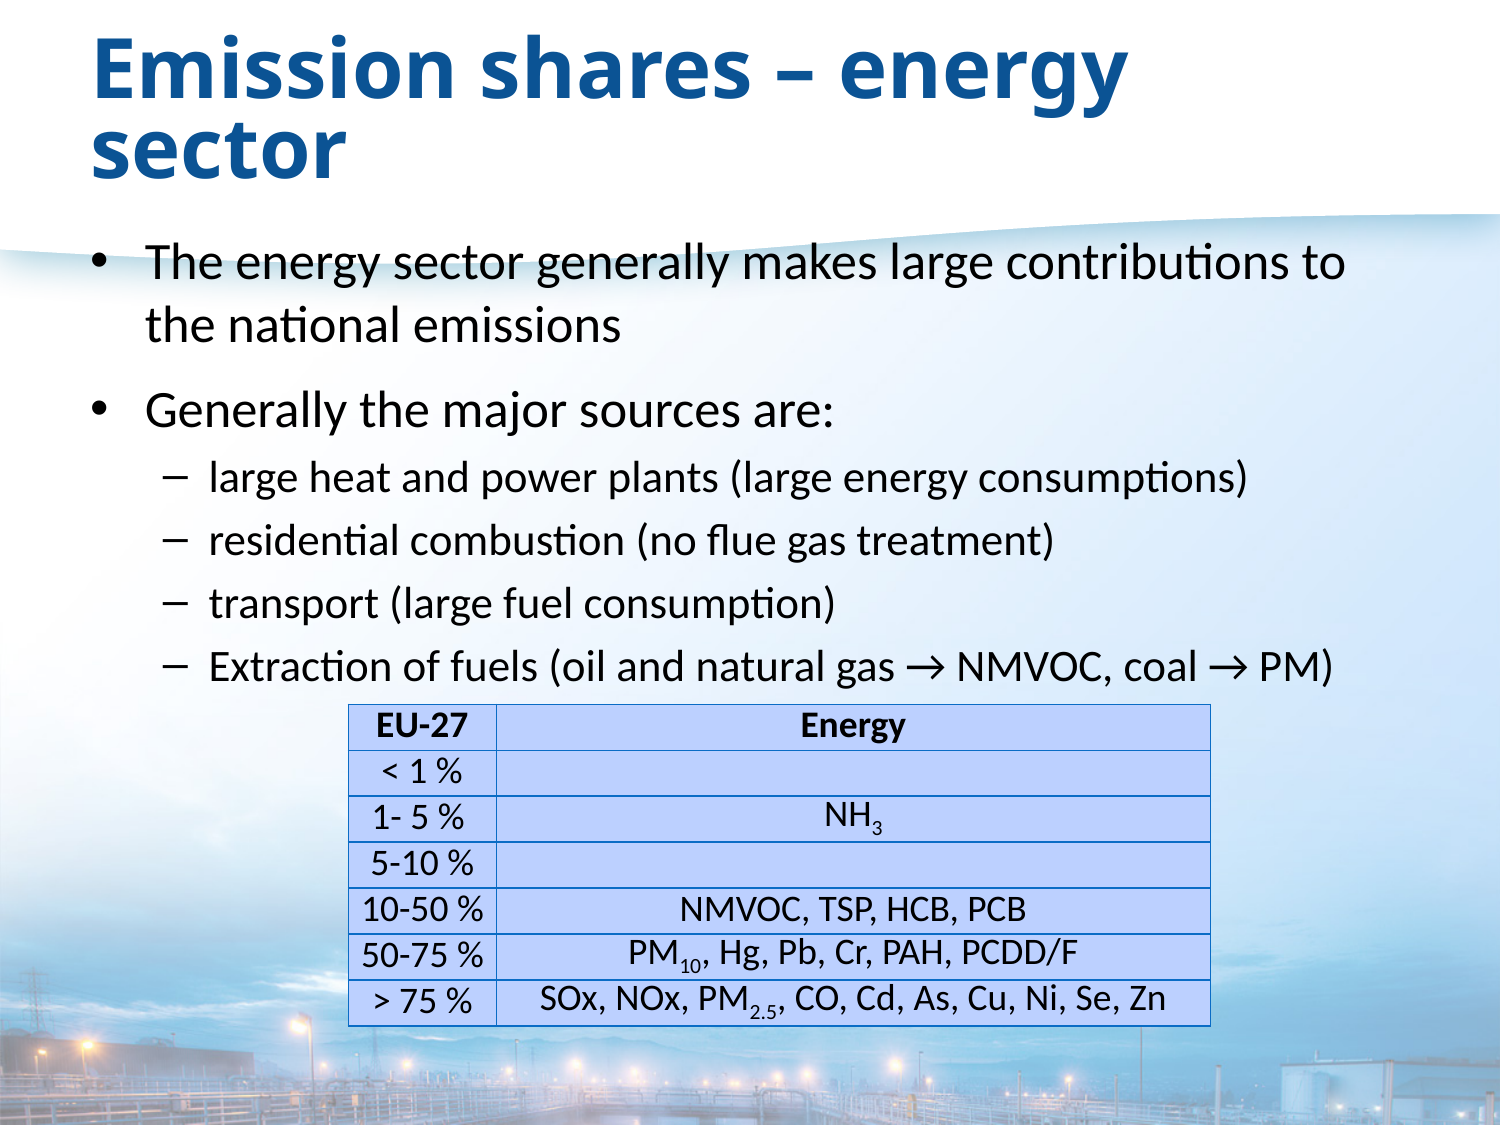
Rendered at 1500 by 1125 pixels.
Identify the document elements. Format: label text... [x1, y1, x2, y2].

table_header Energy [497, 705, 1210, 750]
table_cell 50-75 % [349, 935, 496, 979]
list The energy sector generally makes large contributions to the national emissions Generally the major sources are: large heat and power plants (large energy consumptions) residential combustion (no flue gas treatment) transport (large fuel consumption) Extraction of fuels (oil and natural gas → NMVOC, coal → PM) [75, 219, 1425, 705]
table_cell 1- 5 % [349, 797, 496, 841]
table_cell NH3 [497, 797, 1210, 841]
table_cell [497, 751, 1210, 795]
table_cell SOx, NOx, PM2.5, CO, Cd, As, Cu, Ni, Se, Zn [497, 981, 1210, 1025]
table_cell 5-10 % [349, 843, 496, 887]
table_cell < 1 % [349, 751, 496, 795]
title Emission shares – energy sector [75, 45, 1425, 185]
table_cell NMVOC, TSP, HCB, PCB [497, 889, 1210, 933]
table_header EU-27 [349, 705, 496, 750]
table_cell > 75 % [349, 981, 496, 1025]
picture [0, 215, 1500, 1125]
table_cell 10-50 % [349, 889, 496, 933]
table_cell PM10, Hg, Pb, Cr, PAH, PCDD/F [497, 935, 1210, 979]
table_cell [497, 843, 1210, 887]
